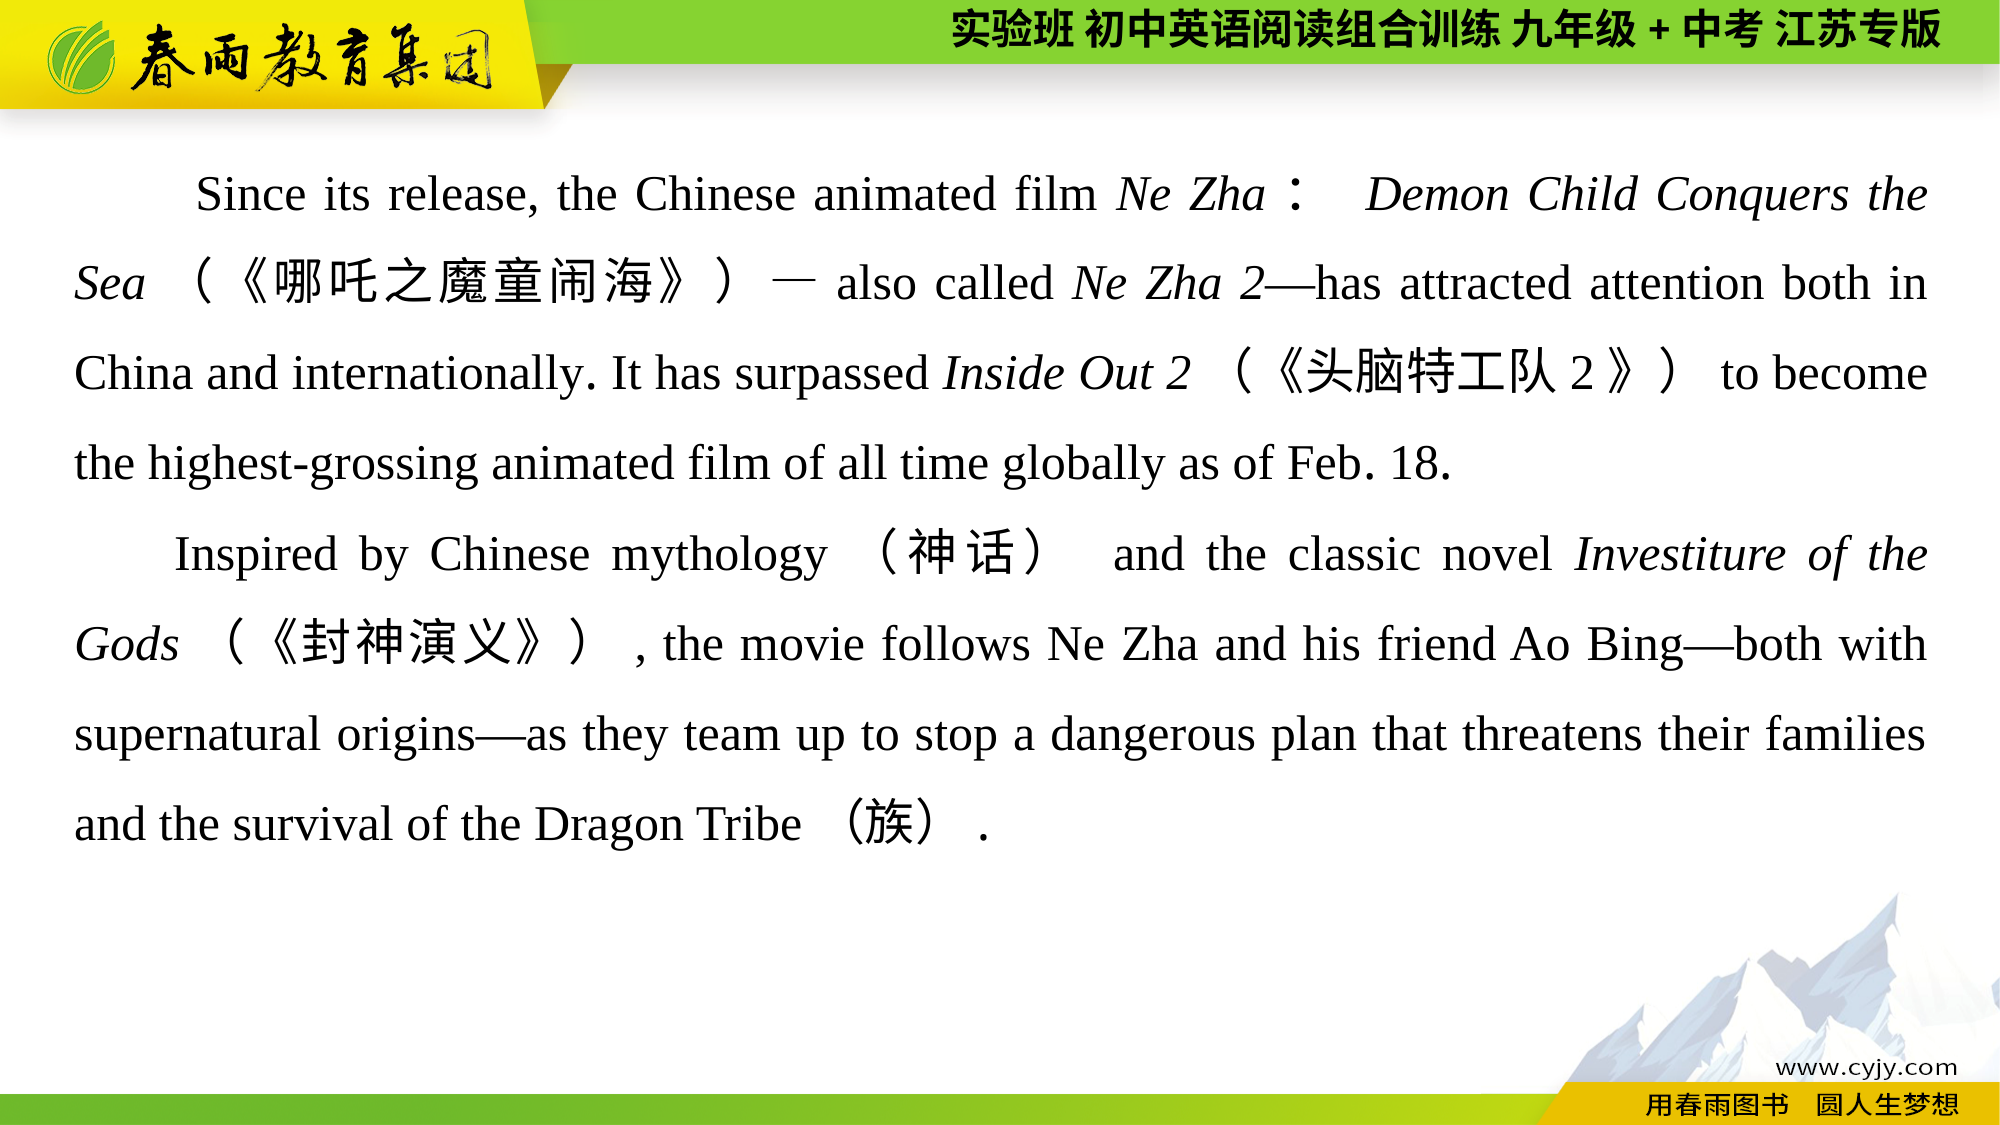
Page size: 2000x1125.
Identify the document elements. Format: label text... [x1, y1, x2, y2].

picture [0, 0, 2000, 1125]
list Since its release, the Chinese animated film Ne Zha： Demon Child Conquers the Sea（《哪吒之魔童闹海》）—also called Ne Zha 2—has attracted attention both in China and internationally. It has surpassed Inside Out 2（《头脑特工队2》）to become the highest-grossing animated film of all time globally as of Feb. 18. Inspired by Chinese mythology（神话） and the classic novel Investiture of the Gods（《封神演义》）, the movie follows Ne Zha and his friend Ao Bing—both with supernatural origins—as they team up to stop a dangerous plan that threatens their families and the survival of the Dragon Tribe（族）. [59, 122, 1944, 854]
